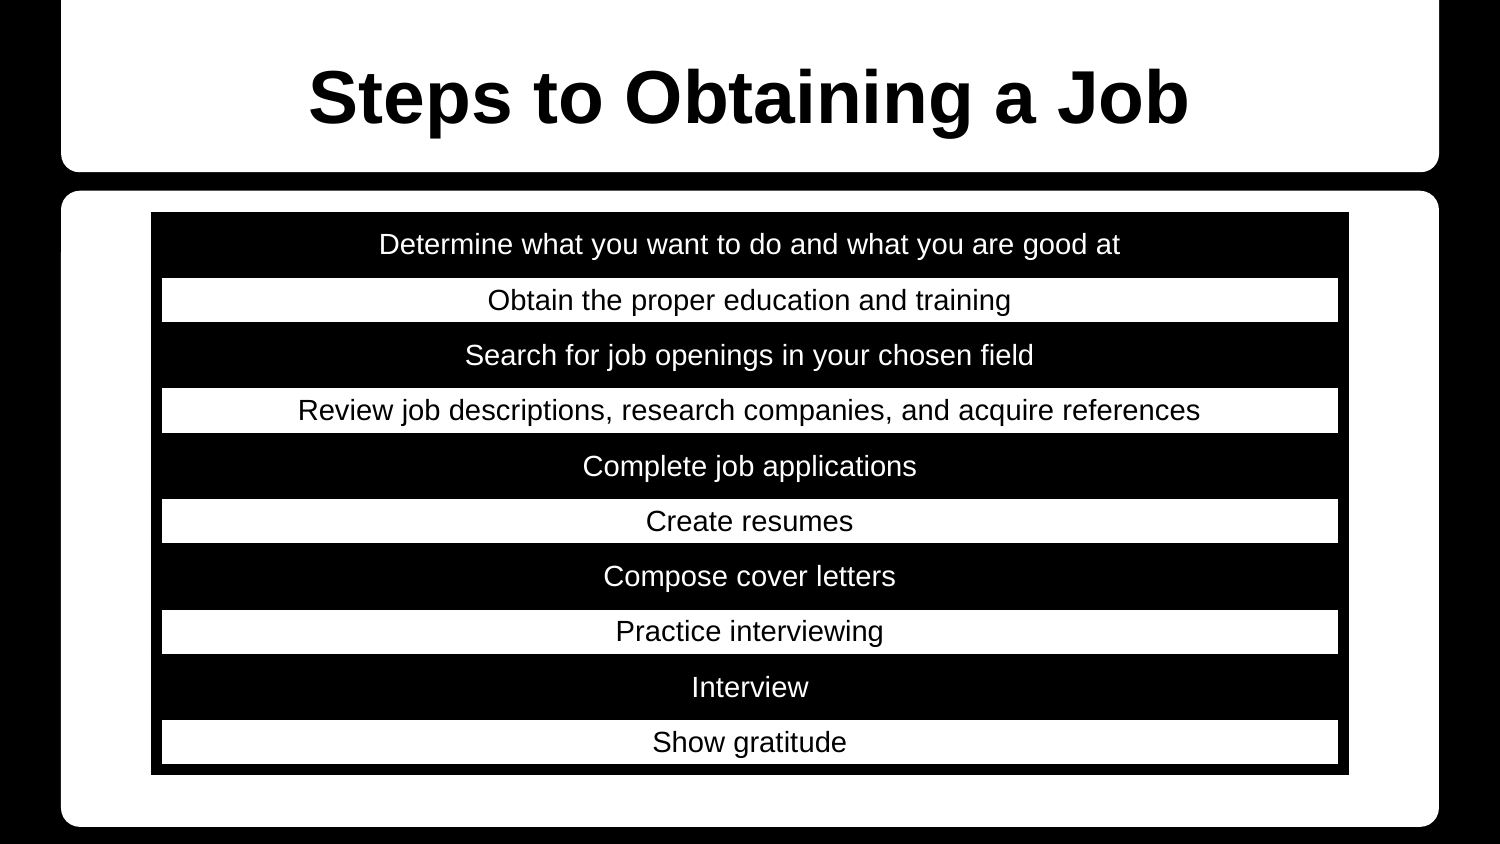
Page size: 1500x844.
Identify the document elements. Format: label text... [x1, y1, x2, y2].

table_cell Search for job openings in your chosen field [162, 333, 1338, 377]
table_cell Compose cover letters [162, 554, 1338, 599]
table_cell Show gratitude [162, 720, 1338, 764]
table_cell Interview [162, 665, 1338, 709]
title Steps to Obtaining a Job [75, 22, 1425, 164]
table_cell Review job descriptions, research companies, and acquire references [162, 388, 1338, 433]
table_cell Complete job applications [162, 444, 1338, 488]
table_cell Practice interviewing [162, 610, 1338, 654]
table_cell Obtain the proper education and training [162, 278, 1338, 322]
table_header Determine what you want to do and what you are good at [162, 223, 1338, 267]
table_cell Create resumes [162, 499, 1338, 543]
